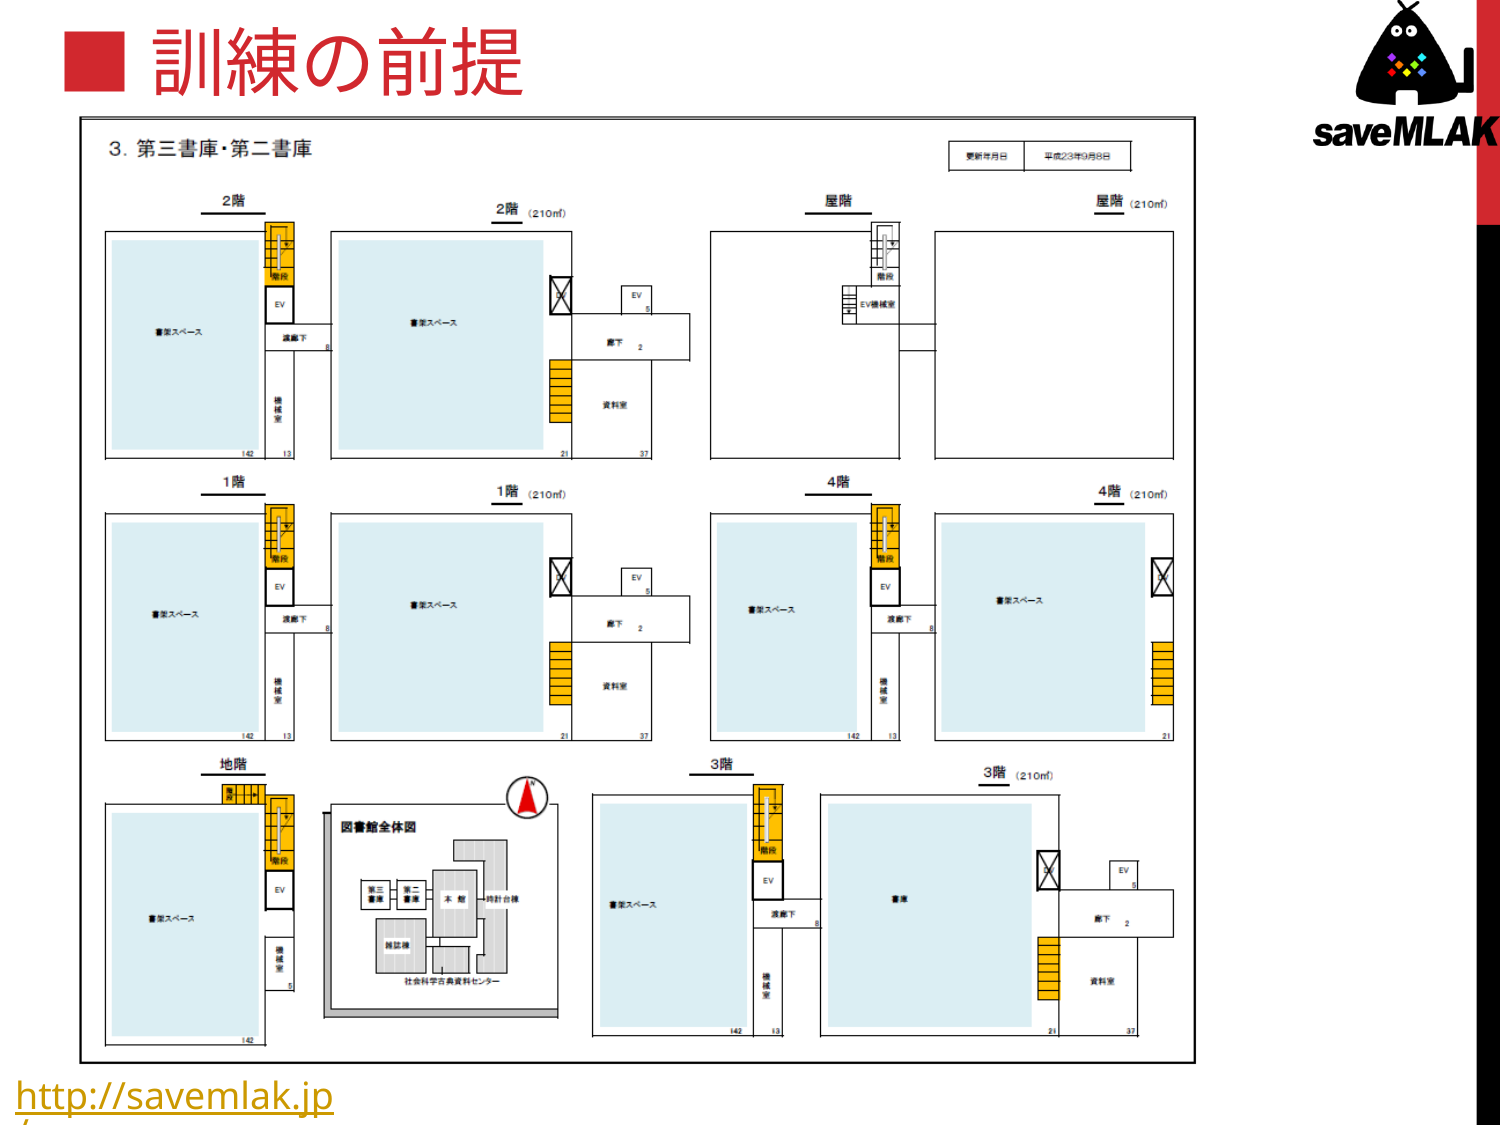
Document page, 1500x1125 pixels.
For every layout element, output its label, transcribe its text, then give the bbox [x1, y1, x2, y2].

title ■訓練の前提 [42, 40, 1281, 114]
picture [76, 113, 1203, 1071]
text_box http://savemlak.jp/ [0, 1064, 352, 1125]
picture [1313, 0, 1500, 146]
